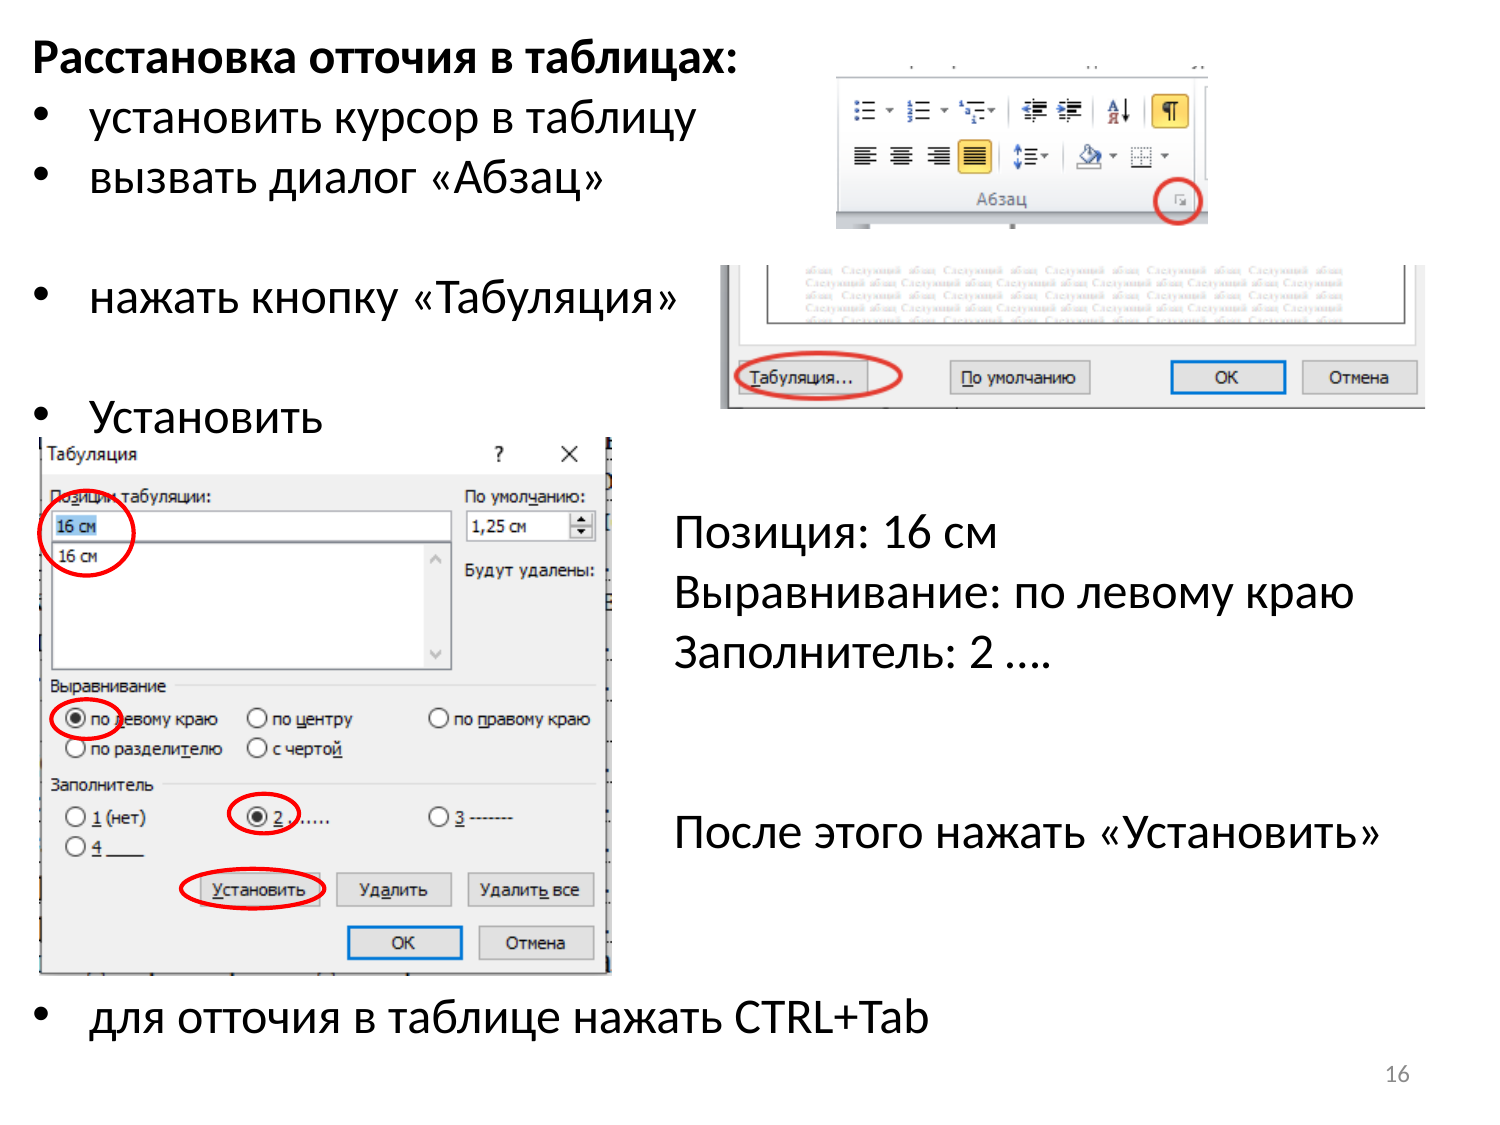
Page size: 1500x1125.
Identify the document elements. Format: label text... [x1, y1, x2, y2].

picture [835, 66, 1209, 230]
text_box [38, 437, 612, 976]
slide_number 16 [1074, 1051, 1425, 1103]
text_box Позиция: 16 см Выравнивание: по левому краю Заполнитель: 2 …. После этого нажать «Установить» [658, 491, 1398, 867]
text_box Расстановка отточия в таблицах: установить курсор в таблицу вызвать диалог «Абзац» нажать кнопку «Табуляция» Установить для отточия в таблице нажать CTRL+Tab [17, 15, 1483, 1051]
picture [720, 264, 1426, 409]
